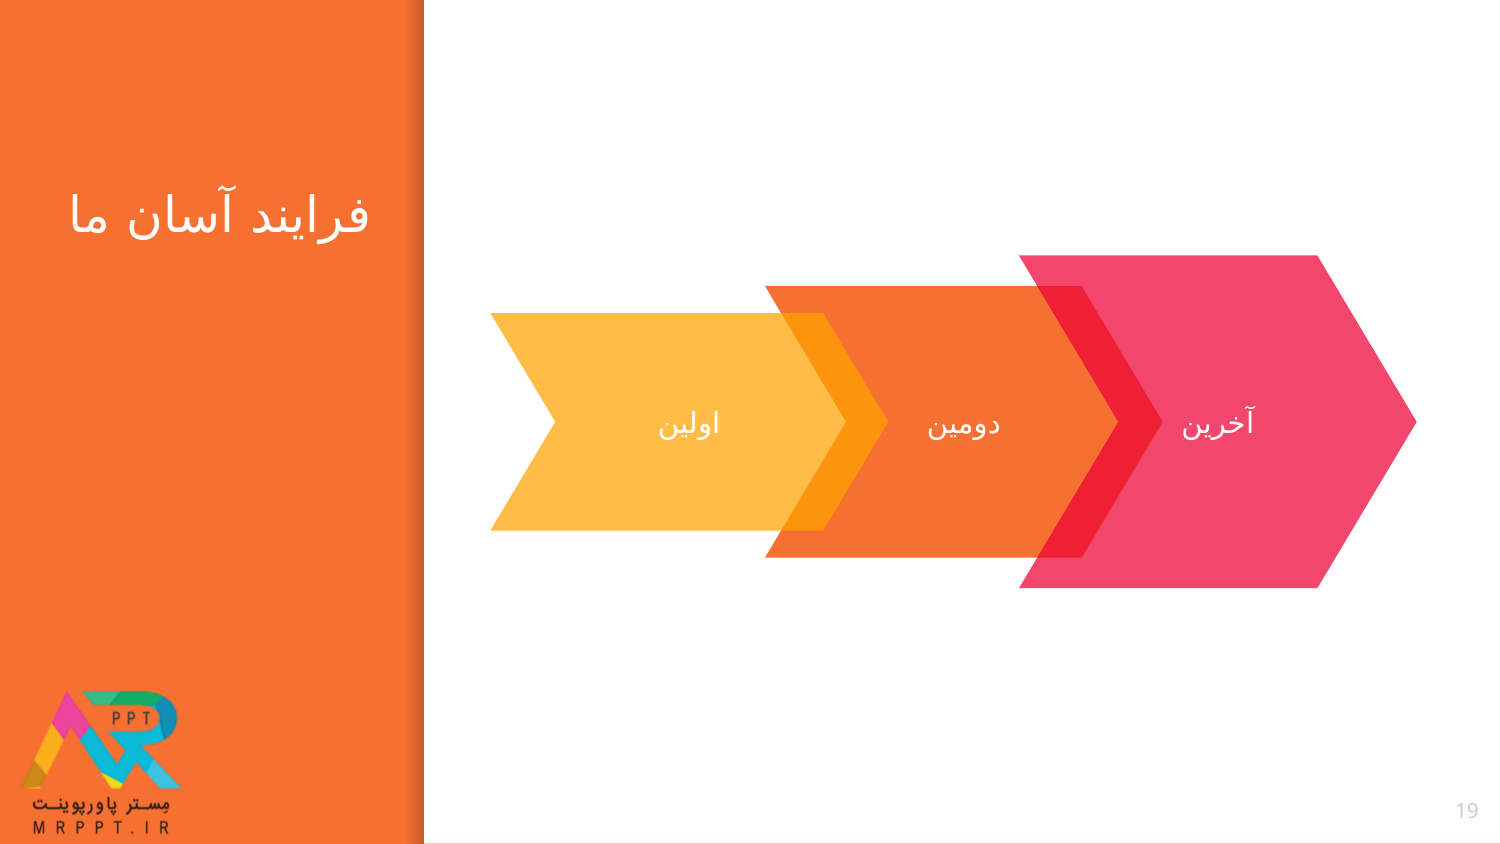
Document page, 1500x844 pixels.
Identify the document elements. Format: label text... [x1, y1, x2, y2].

title فرایند آسان ما [53, 167, 390, 812]
text_box دومین [764, 285, 1117, 558]
text_box آخرین [1018, 255, 1417, 589]
text_box اولین [490, 313, 889, 531]
picture [0, 682, 201, 844]
slide_number 19 [1403, 779, 1494, 844]
